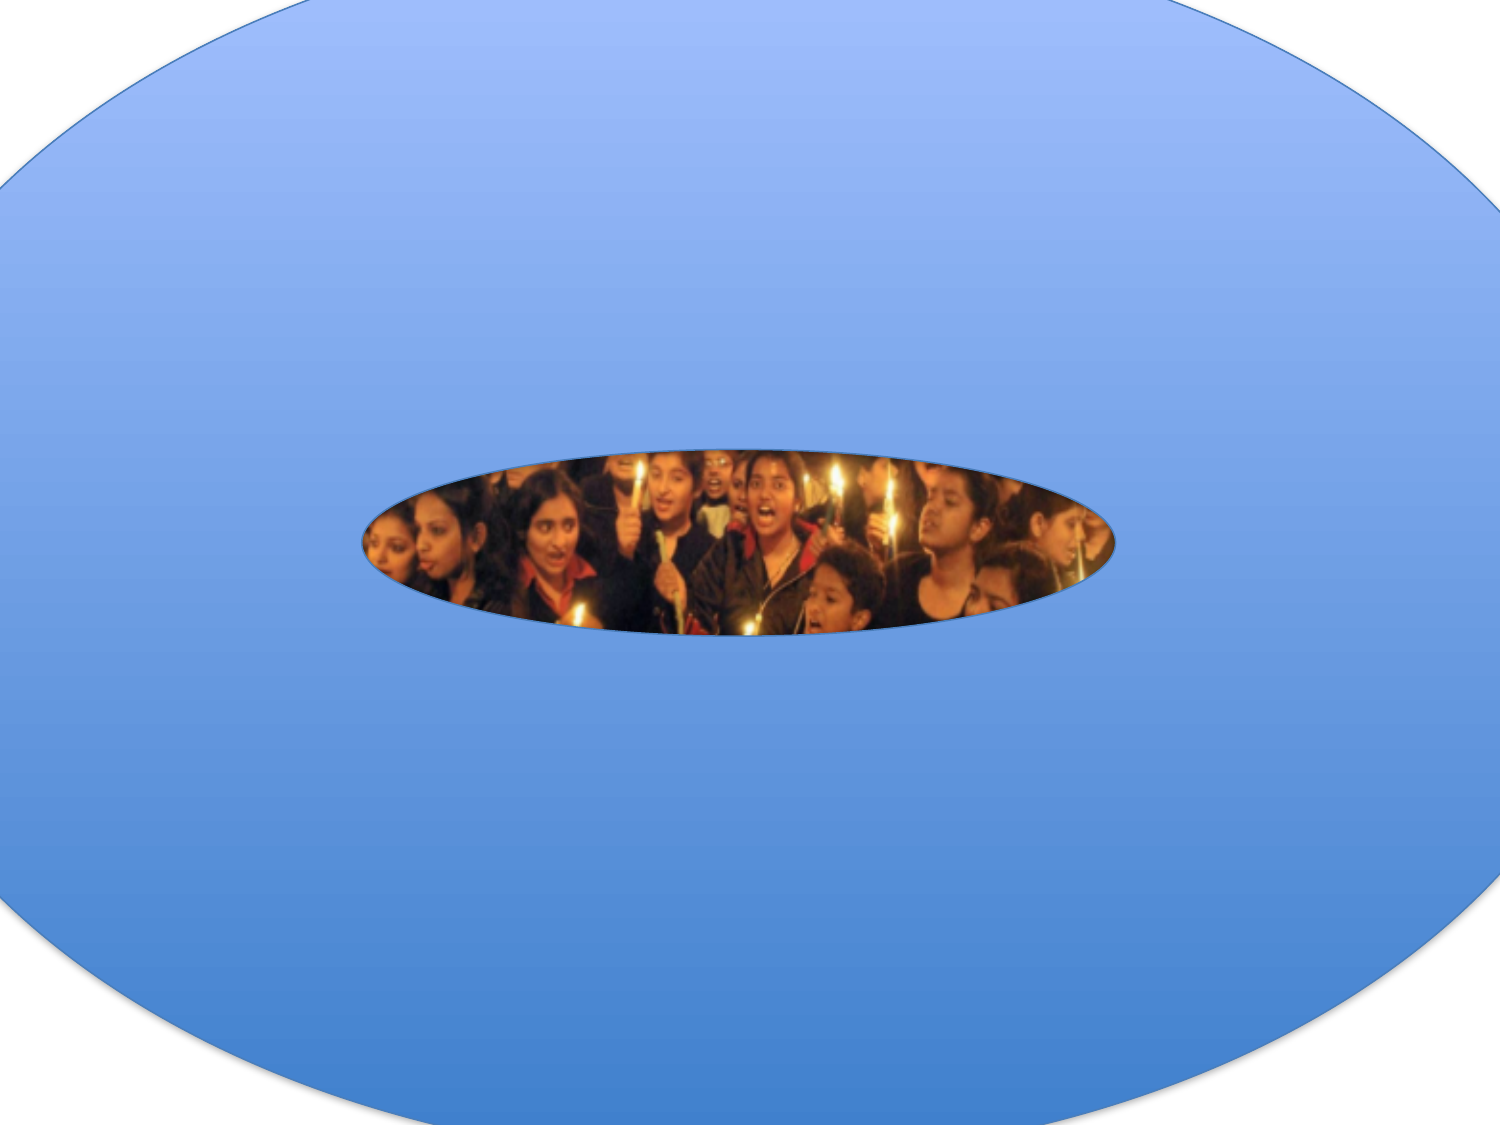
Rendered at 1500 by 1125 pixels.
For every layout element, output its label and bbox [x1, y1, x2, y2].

text_box [0, 0, 1500, 1125]
picture [269, 275, 1282, 927]
